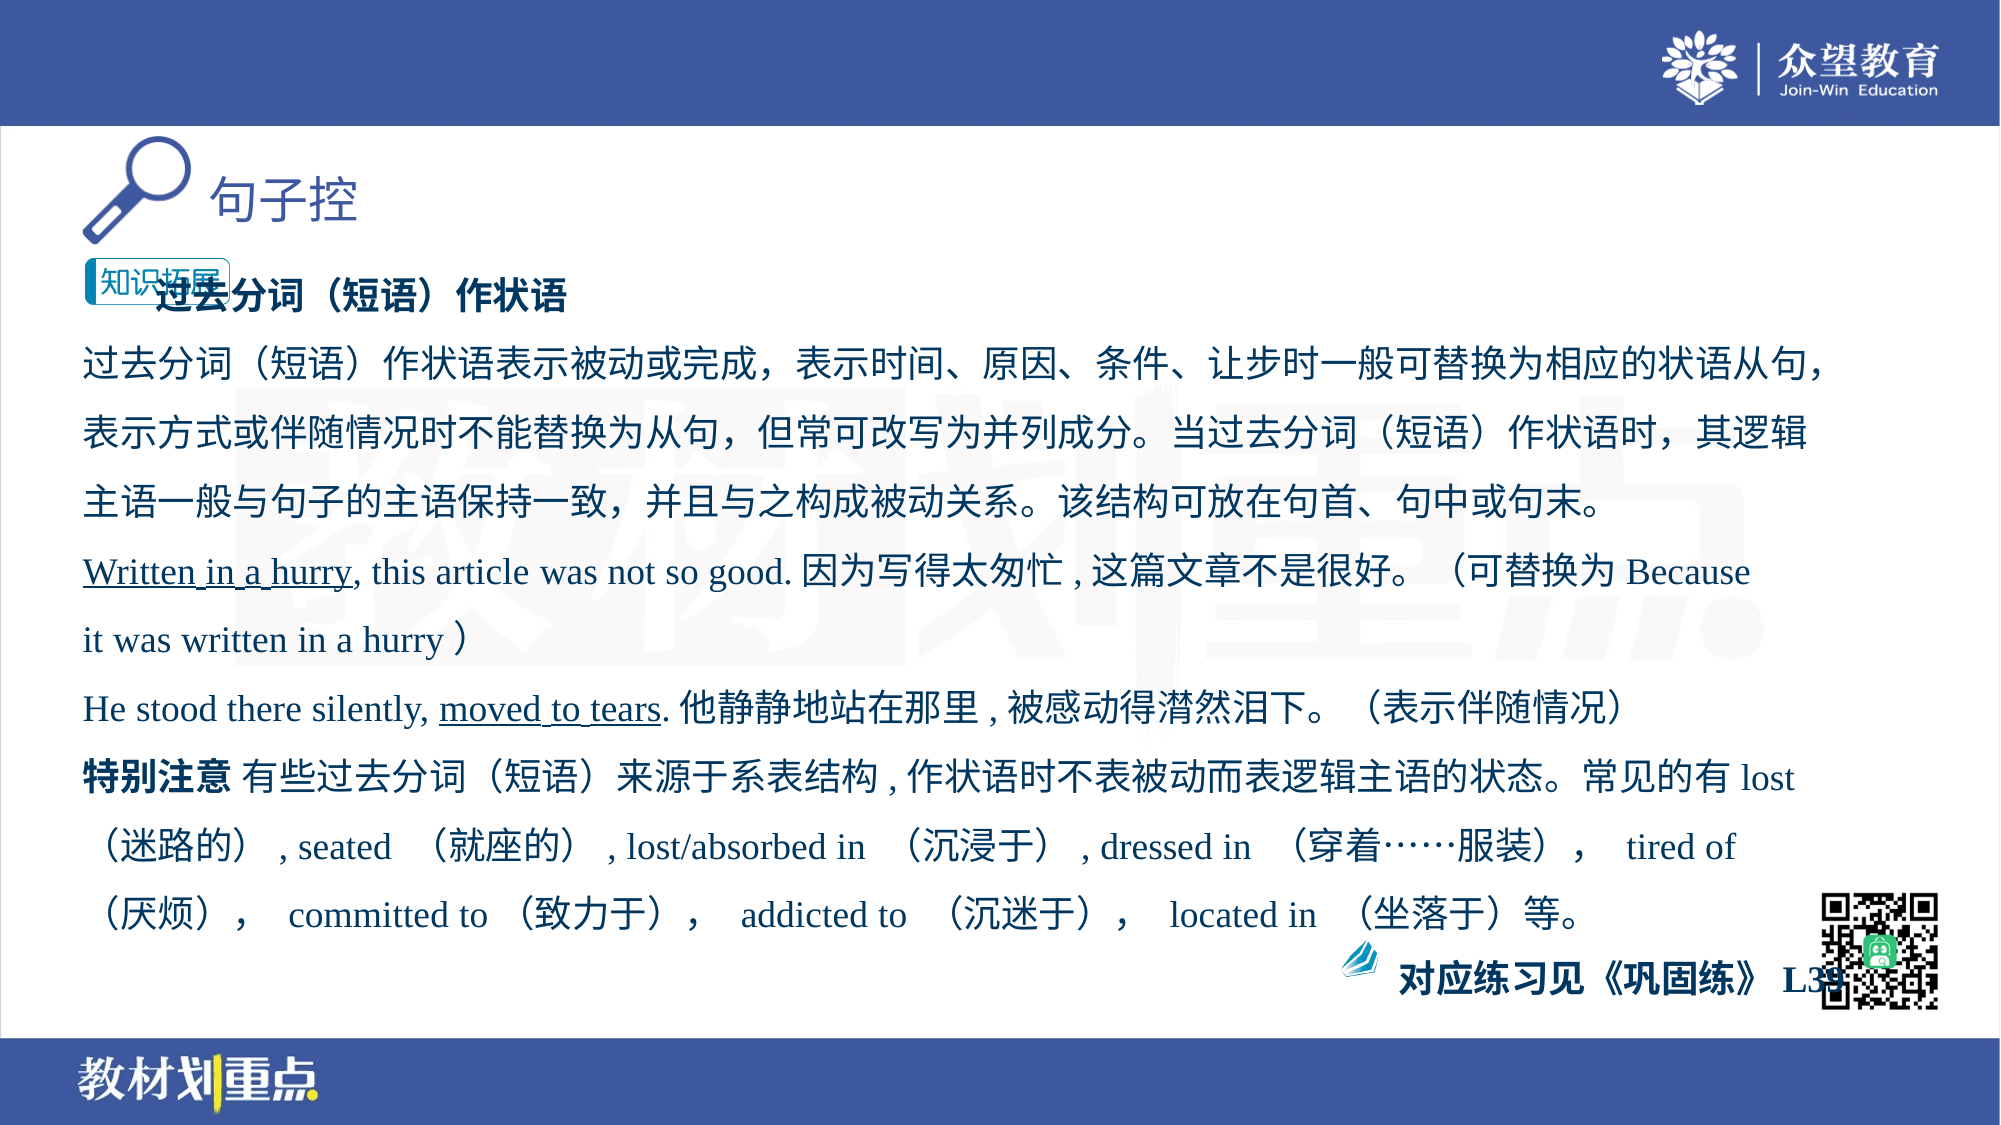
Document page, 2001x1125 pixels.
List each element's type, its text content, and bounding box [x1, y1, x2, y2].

picture [0, 0, 2000, 1125]
text_box 过去分词（短语）作状语 过去分词（短语）作状语表示被动或完成，表示时间、原因、条件、让步时一般可替换为相应的状语从句， 表示方式或伴随情况时不能替换为从句，但常可改写为并列成分。当过去分词（短语）作状语时，其逻辑 主语一般与句子的主语保持一致，并且与之构成被动关系。该结构可放在句首、句中或句末。 Written in a hurry, this article was not so good.因为写得太匆忙,这篇文章不是很好。（可替换为Because it was written in a hurry） He stood there silently, moved to tears.他静静地站在那里,被感动得潸然泪下。（表示伴随情况） 特别注意 有些过去分词（短语）来源于系表结构,作状语时不表被动而表逻辑主语的状态。常见的有lost （迷路的）, seated （就座的）, lost/absorbed in （沉浸于）, dressed in （穿着……服装）， tired of （厌烦）， committed to（致力于）， addicted to （沉迷于）， located in （坐落于）等。 对应练习见《巩固练》L39 [82, 248, 1817, 994]
